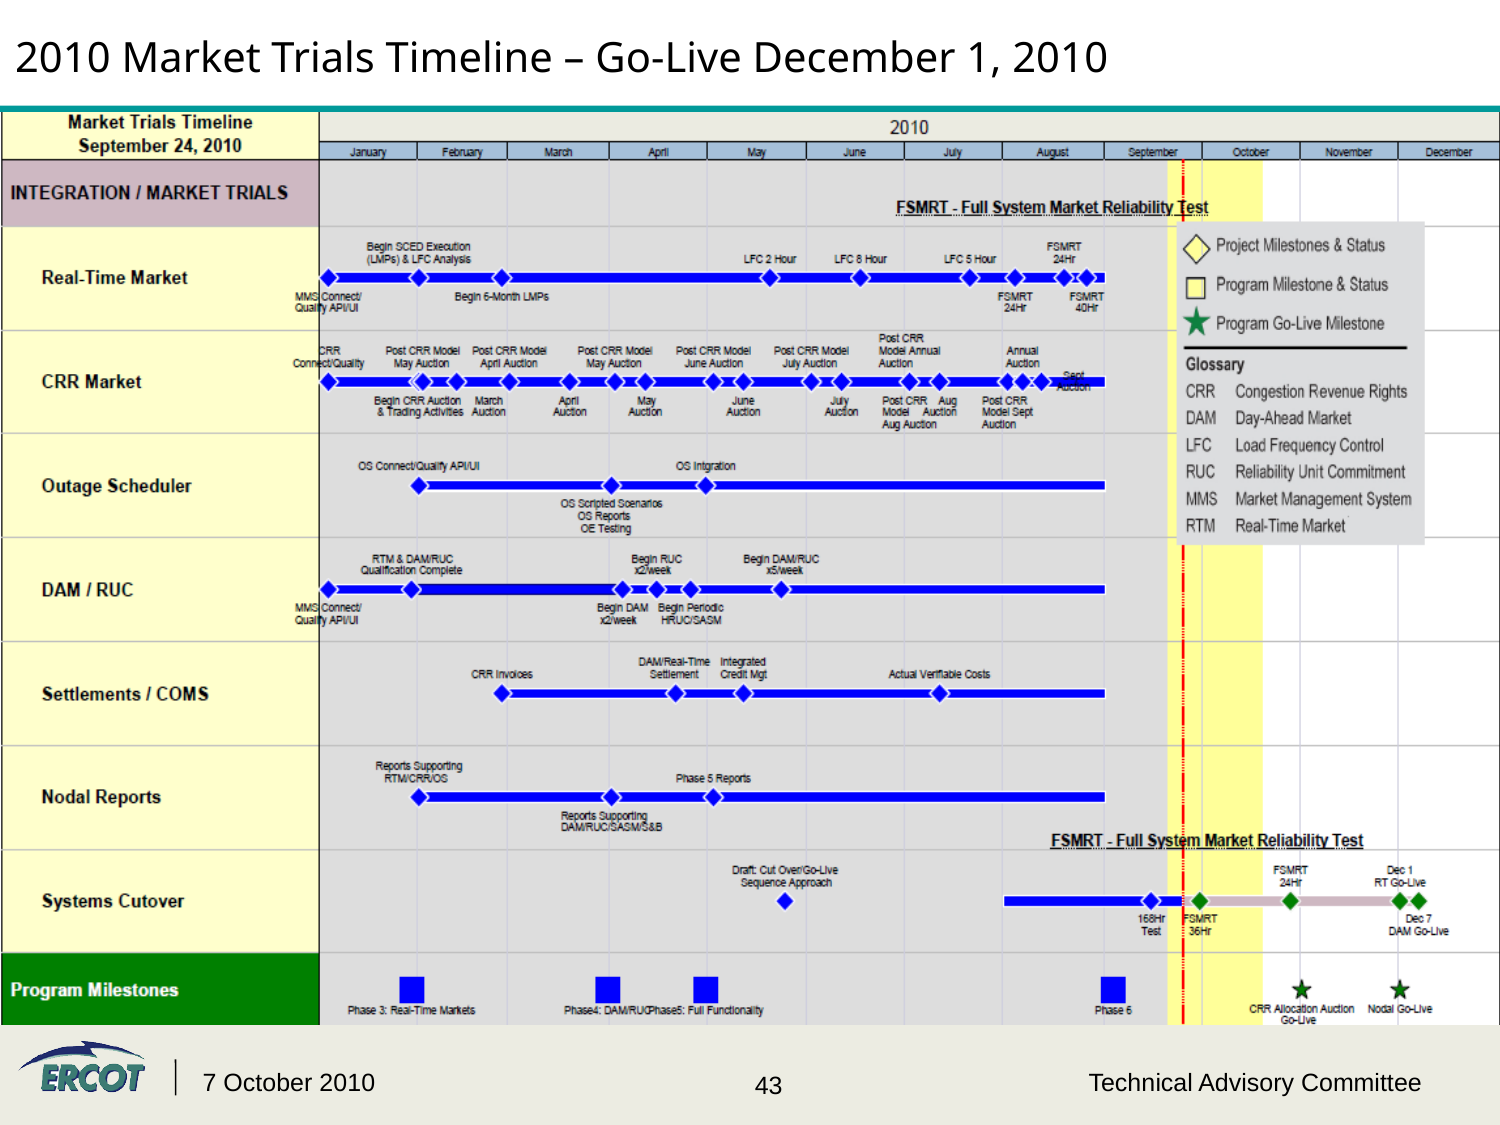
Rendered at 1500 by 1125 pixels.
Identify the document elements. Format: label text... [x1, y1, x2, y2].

title 2010 Market Trials Timeline – Go-Live December 1, 2010 [0, 0, 1451, 111]
picture [10, 1031, 151, 1111]
footer Technical Advisory Committee [999, 1059, 1438, 1125]
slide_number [187, 1059, 538, 1125]
picture [0, 112, 1500, 1026]
